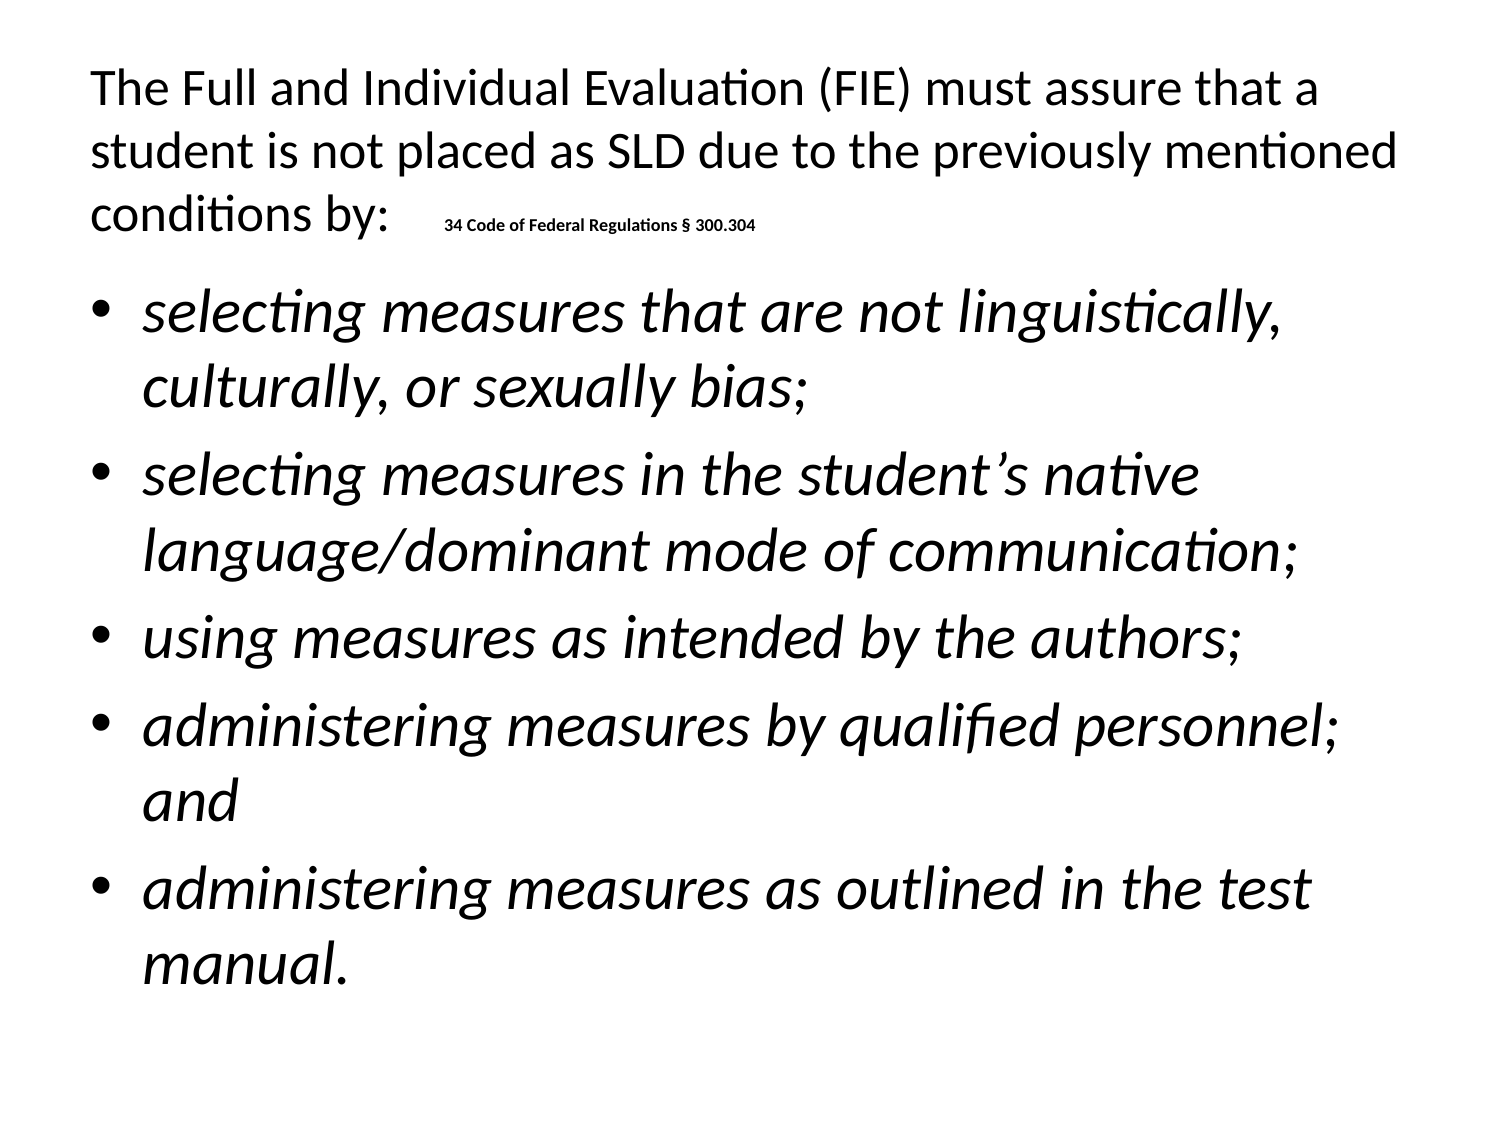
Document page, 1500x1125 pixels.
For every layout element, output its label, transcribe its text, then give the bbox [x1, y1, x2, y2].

list selecting measures that are not linguistically, culturally, or sexually bias; selecting measures in the student’s native language/dominant mode of communication; using measures as intended by the authors; administering measures by qualified personnel; and administering measures as outlined in the test manual. [75, 262, 1425, 1005]
title The Full and Individual Evaluation (FIE) must assure that a student is not placed as SLD due to the previously mentioned conditions by: 34 Code of Federal Regulations § 300.304 [75, 45, 1425, 250]
